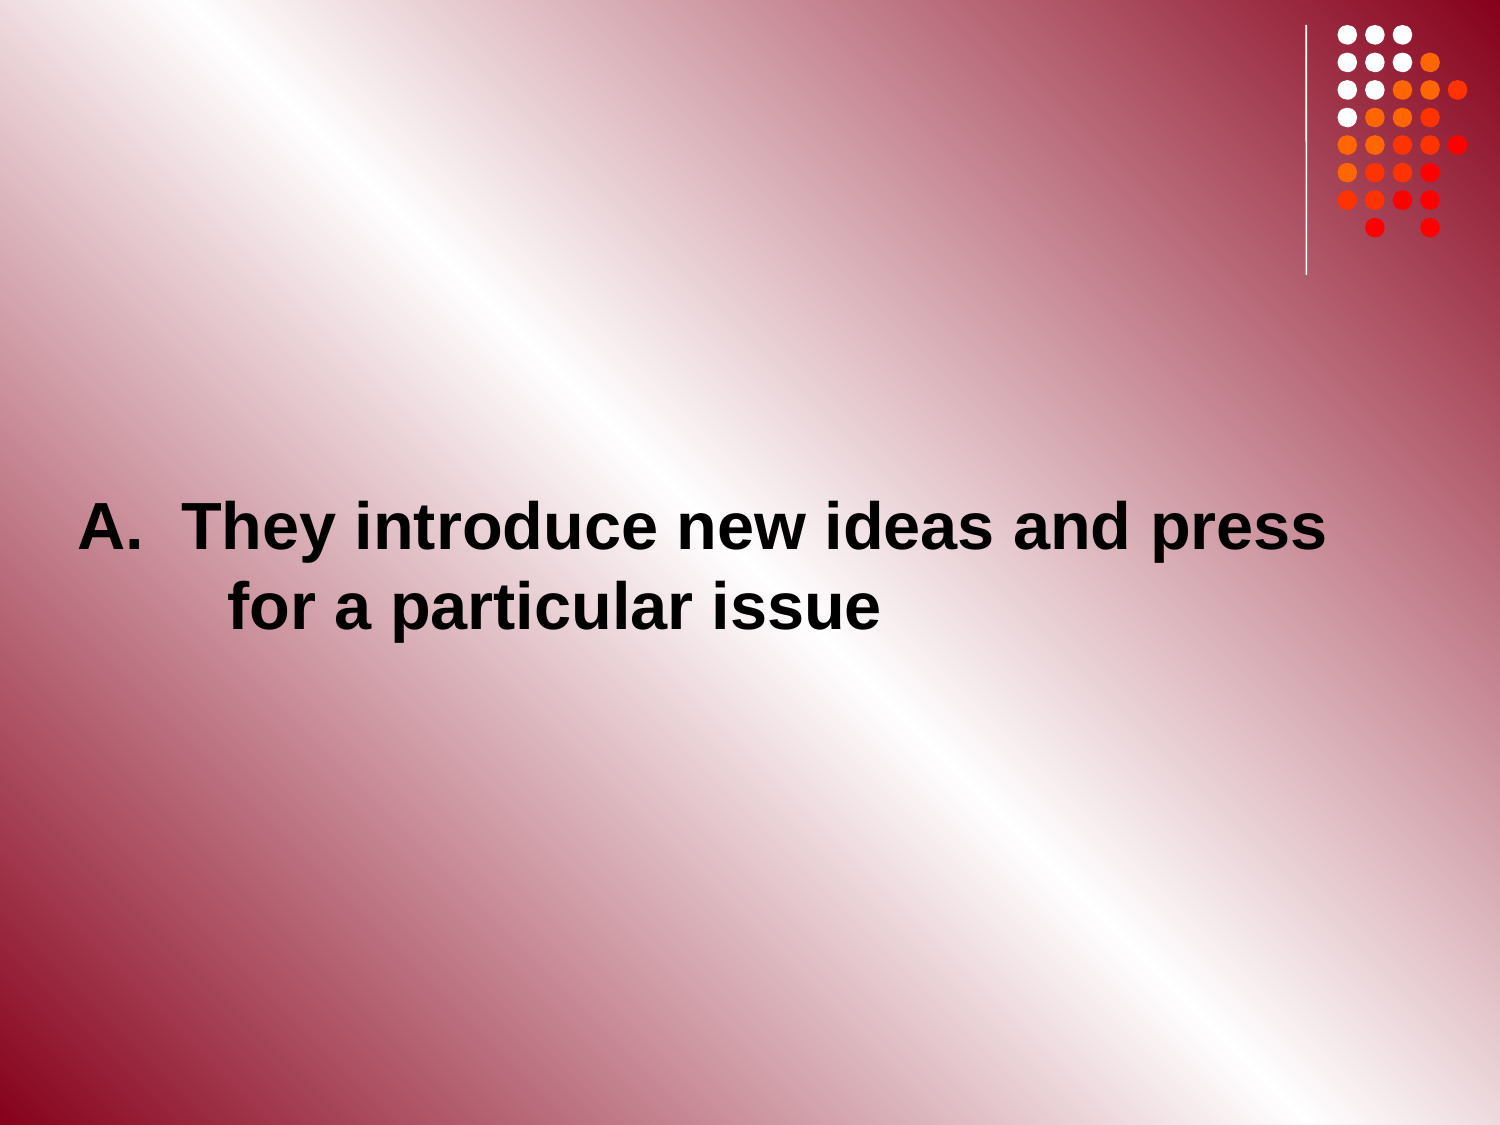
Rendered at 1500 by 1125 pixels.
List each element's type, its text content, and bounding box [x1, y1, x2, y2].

title A. They introduce new ideas and press for a particular issue [62, 437, 1425, 650]
